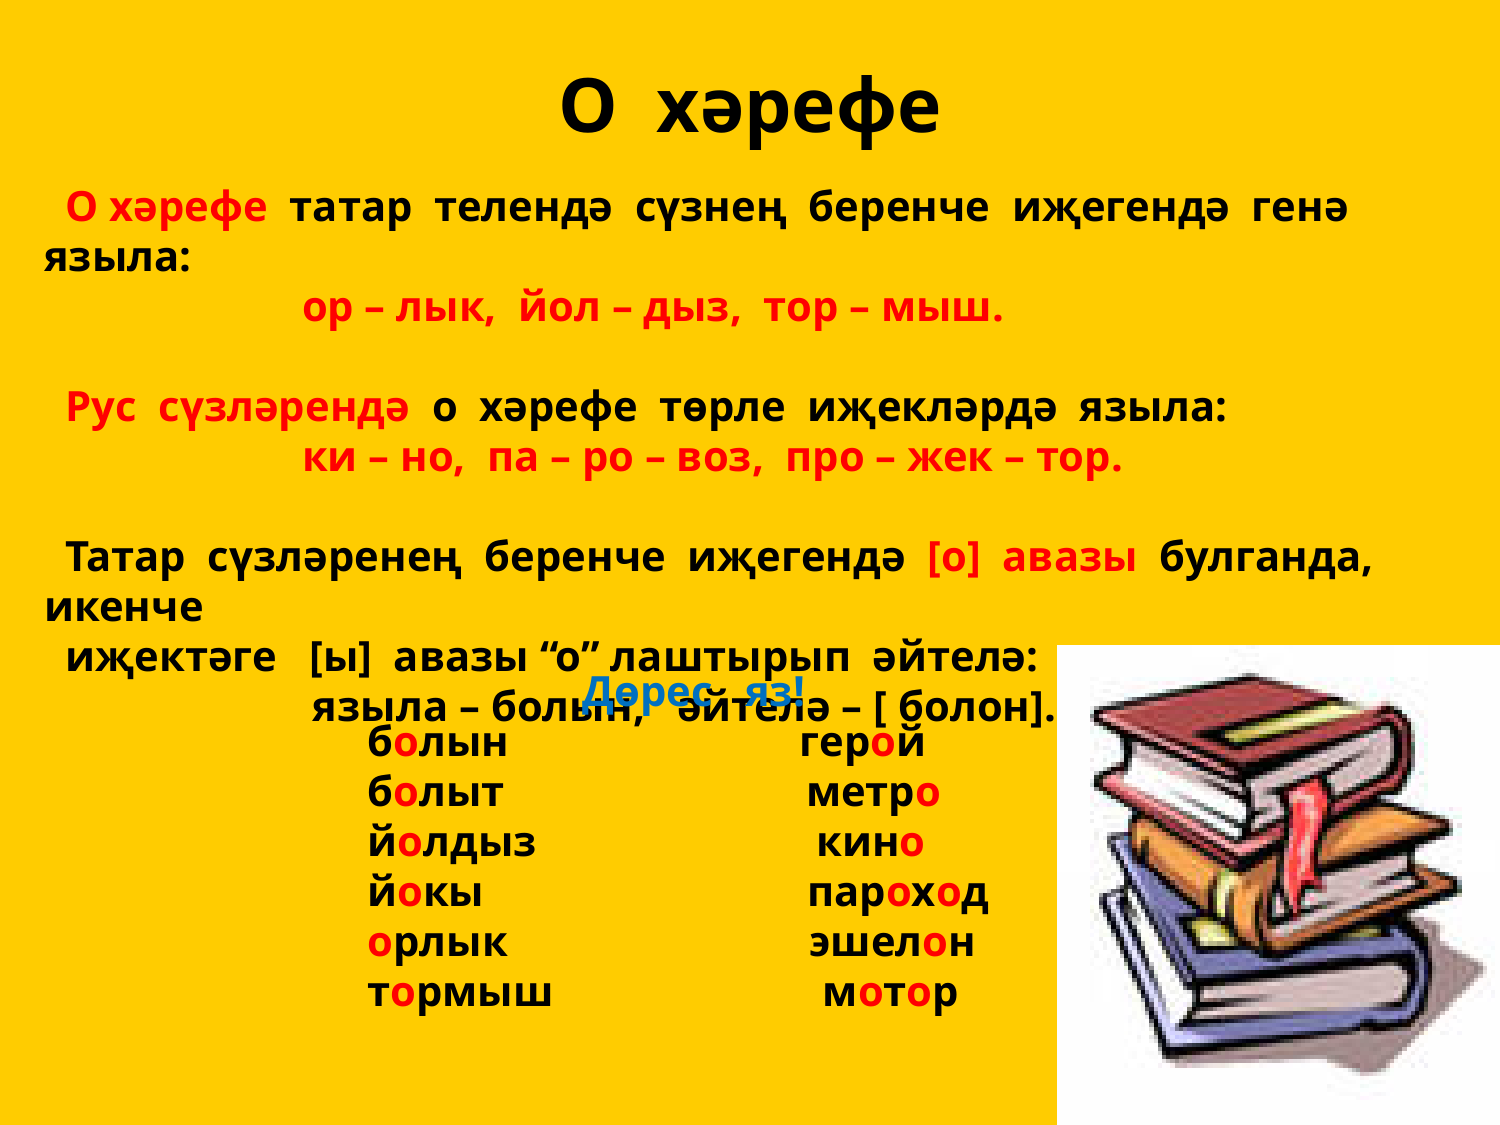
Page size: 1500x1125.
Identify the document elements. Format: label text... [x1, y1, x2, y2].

title О хәрефе [75, 45, 1425, 161]
text_box О хәрефе татар телендә сүзнең беренче иҗегендә генә языла: ор – лык, йол – дыз, тор – мыш. Рус сүзләрендә о хәрефе төрле иҗекләрдә языла: ки – но, па – ро – воз, про – жек – тор. Татар сүзләренең беренче иҗегендә [о] авазы булганда, икенче иҗектәге [ы] авазы “о” лаштырып әйтелә: языла – болын, әйтелә – [ болон]. [29, 172, 1471, 738]
picture [1056, 645, 1500, 1125]
text_box Дөрес яз! болын герой болыт метро йолдыз кино йокы пароход орлык эшелон тормыш мотор [159, 657, 1051, 1022]
